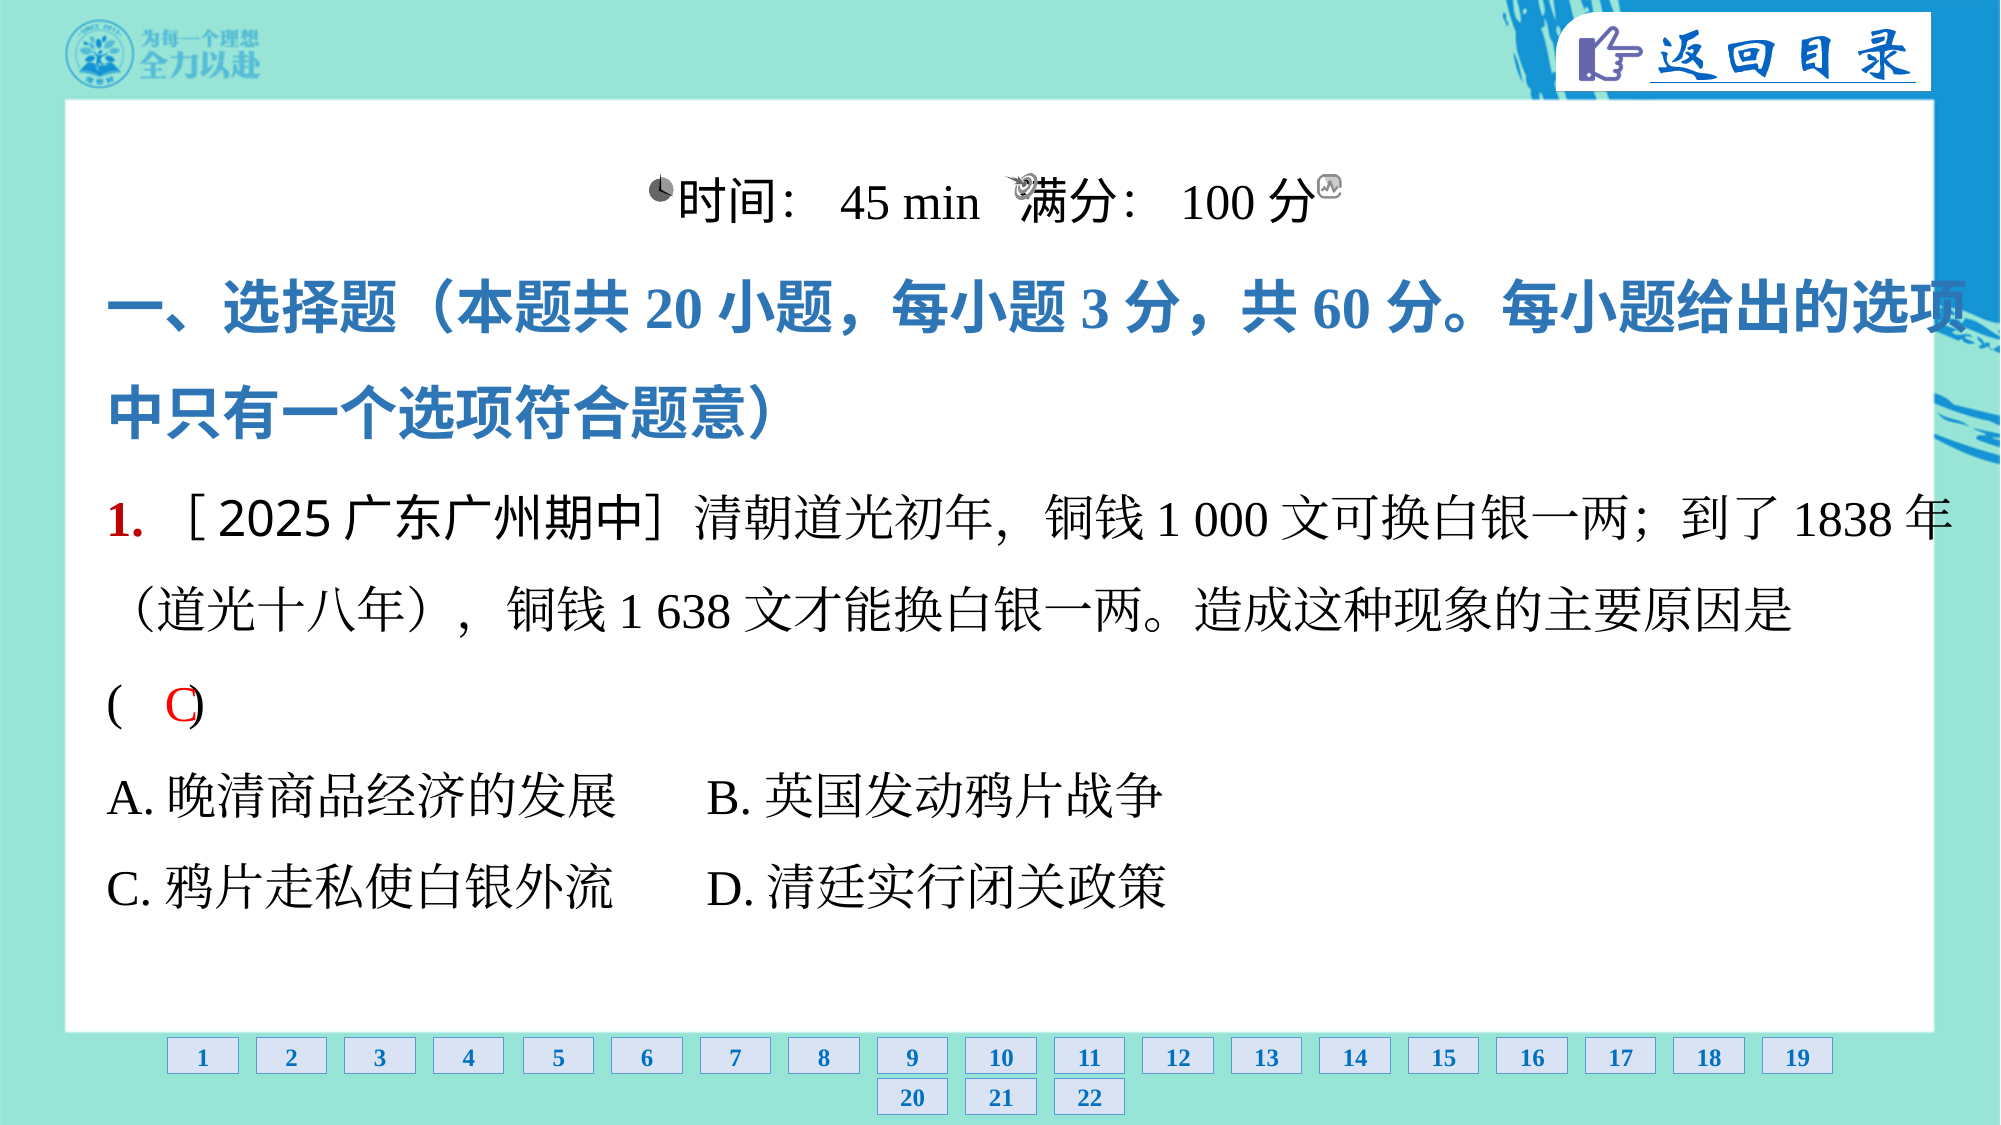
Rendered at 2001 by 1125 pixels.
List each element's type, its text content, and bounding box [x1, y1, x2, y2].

text_box C [146, 639, 217, 732]
text_box A.晚清商品经济的发展 B.英国发动鸦片战争 C.鸦片走私使白银外流 D.清廷实行闭关政策 [106, 732, 1895, 916]
text_box 1.［2025广东广州期中］清朝道光初年，铜钱1 000文可换白银一两；到了1838年 （道光十八年），铜钱1 638文才能换白银一两。造成这种现象的主要原因是 ( ) [106, 454, 1895, 730]
text_box 时间：45 min 满分：100分 . [106, 141, 1894, 230]
text_box 一、选择题（本题共20小题，每小题3分，共60分。每小题给出的选项 中只有一个选项符合题意） [106, 233, 1895, 454]
picture [0, 0, 2000, 1125]
